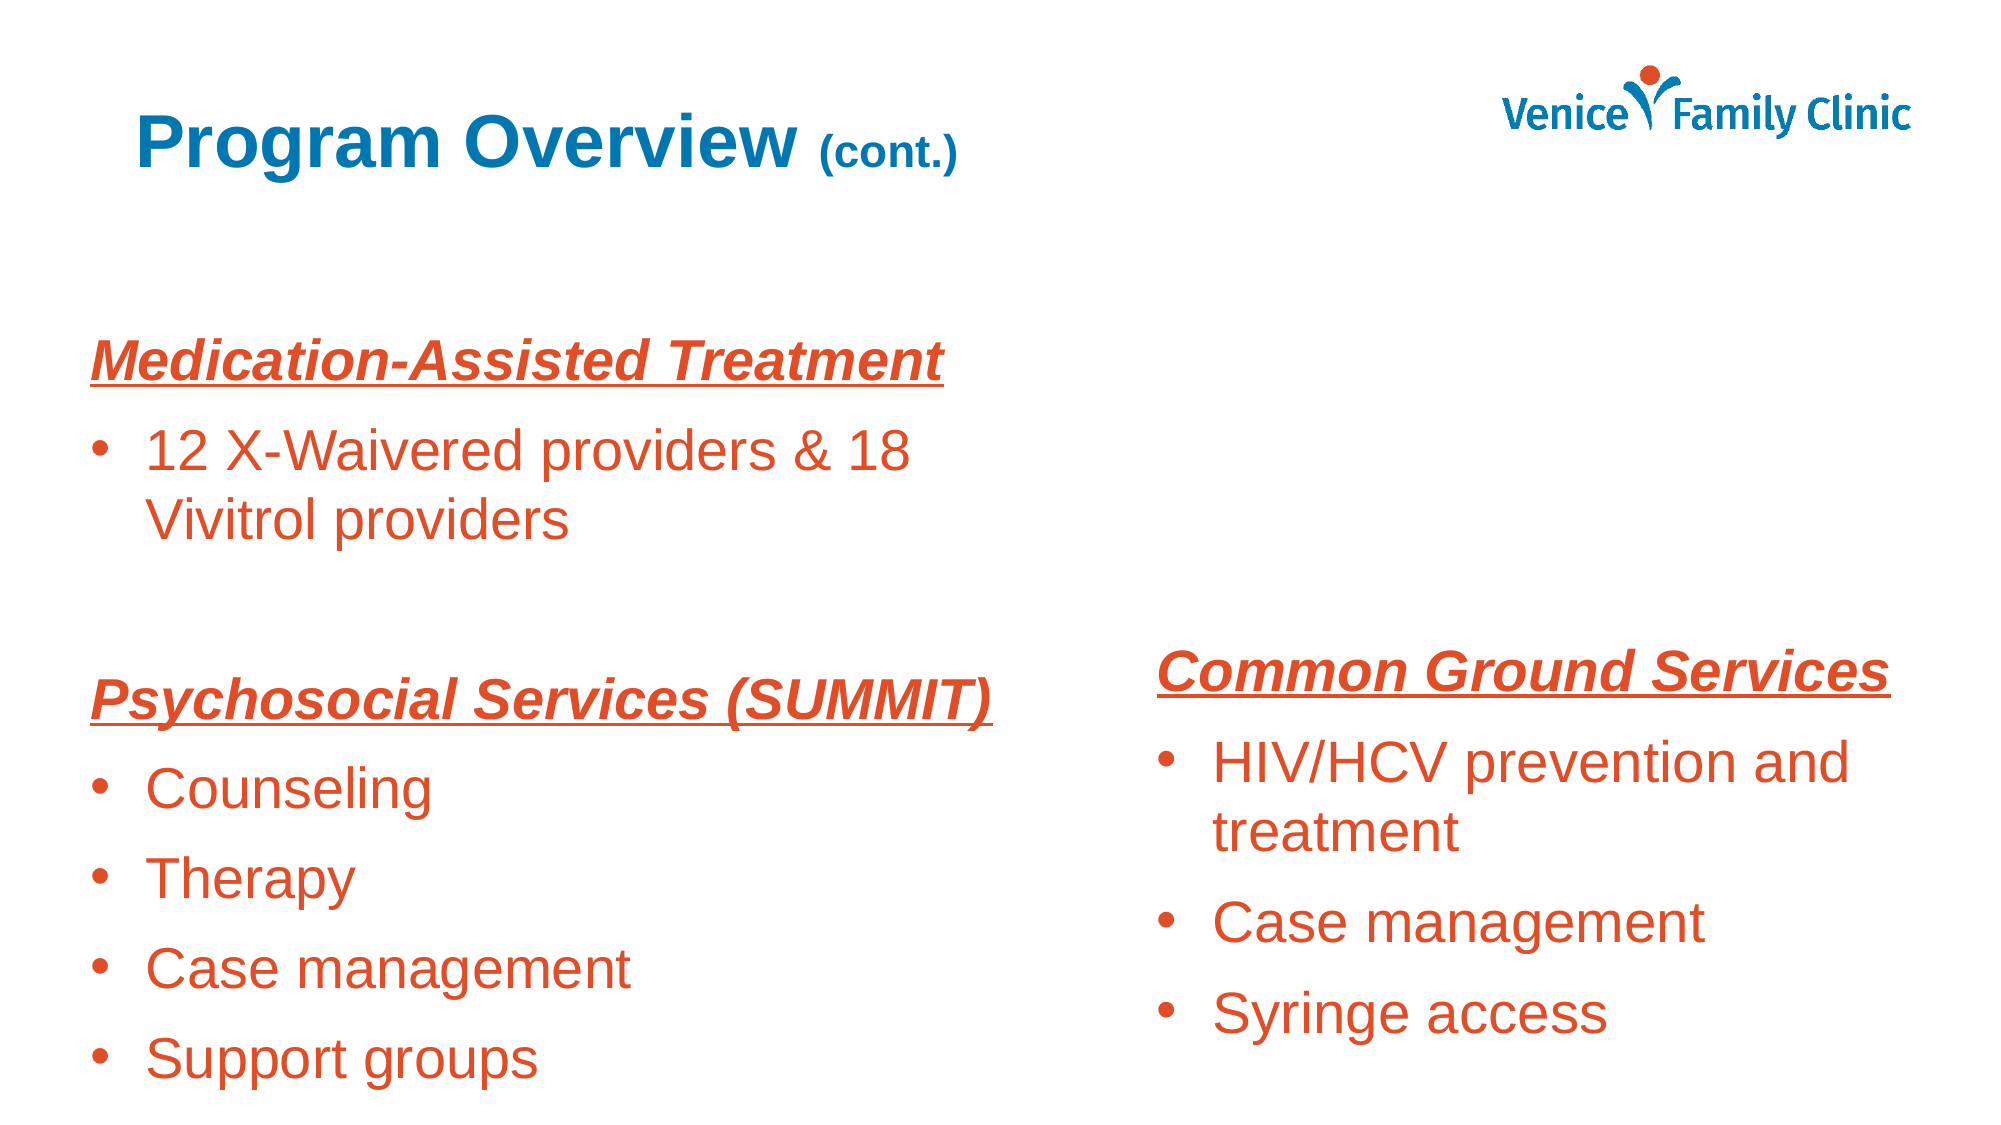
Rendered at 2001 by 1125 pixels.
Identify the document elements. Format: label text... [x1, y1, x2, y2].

list Medication-Assisted Treatment 12 X-Waivered providers & 18 Vivitrol providers Psychosocial Services (SUMMIT) Counseling Therapy Case management Support groups [75, 315, 1072, 1104]
text_box Common Ground Services HIV/HCV prevention and treatment Case management Syringe access [1141, 534, 1940, 1104]
title Program Overview (cont.) [120, 74, 1340, 212]
picture [1497, 59, 1916, 144]
